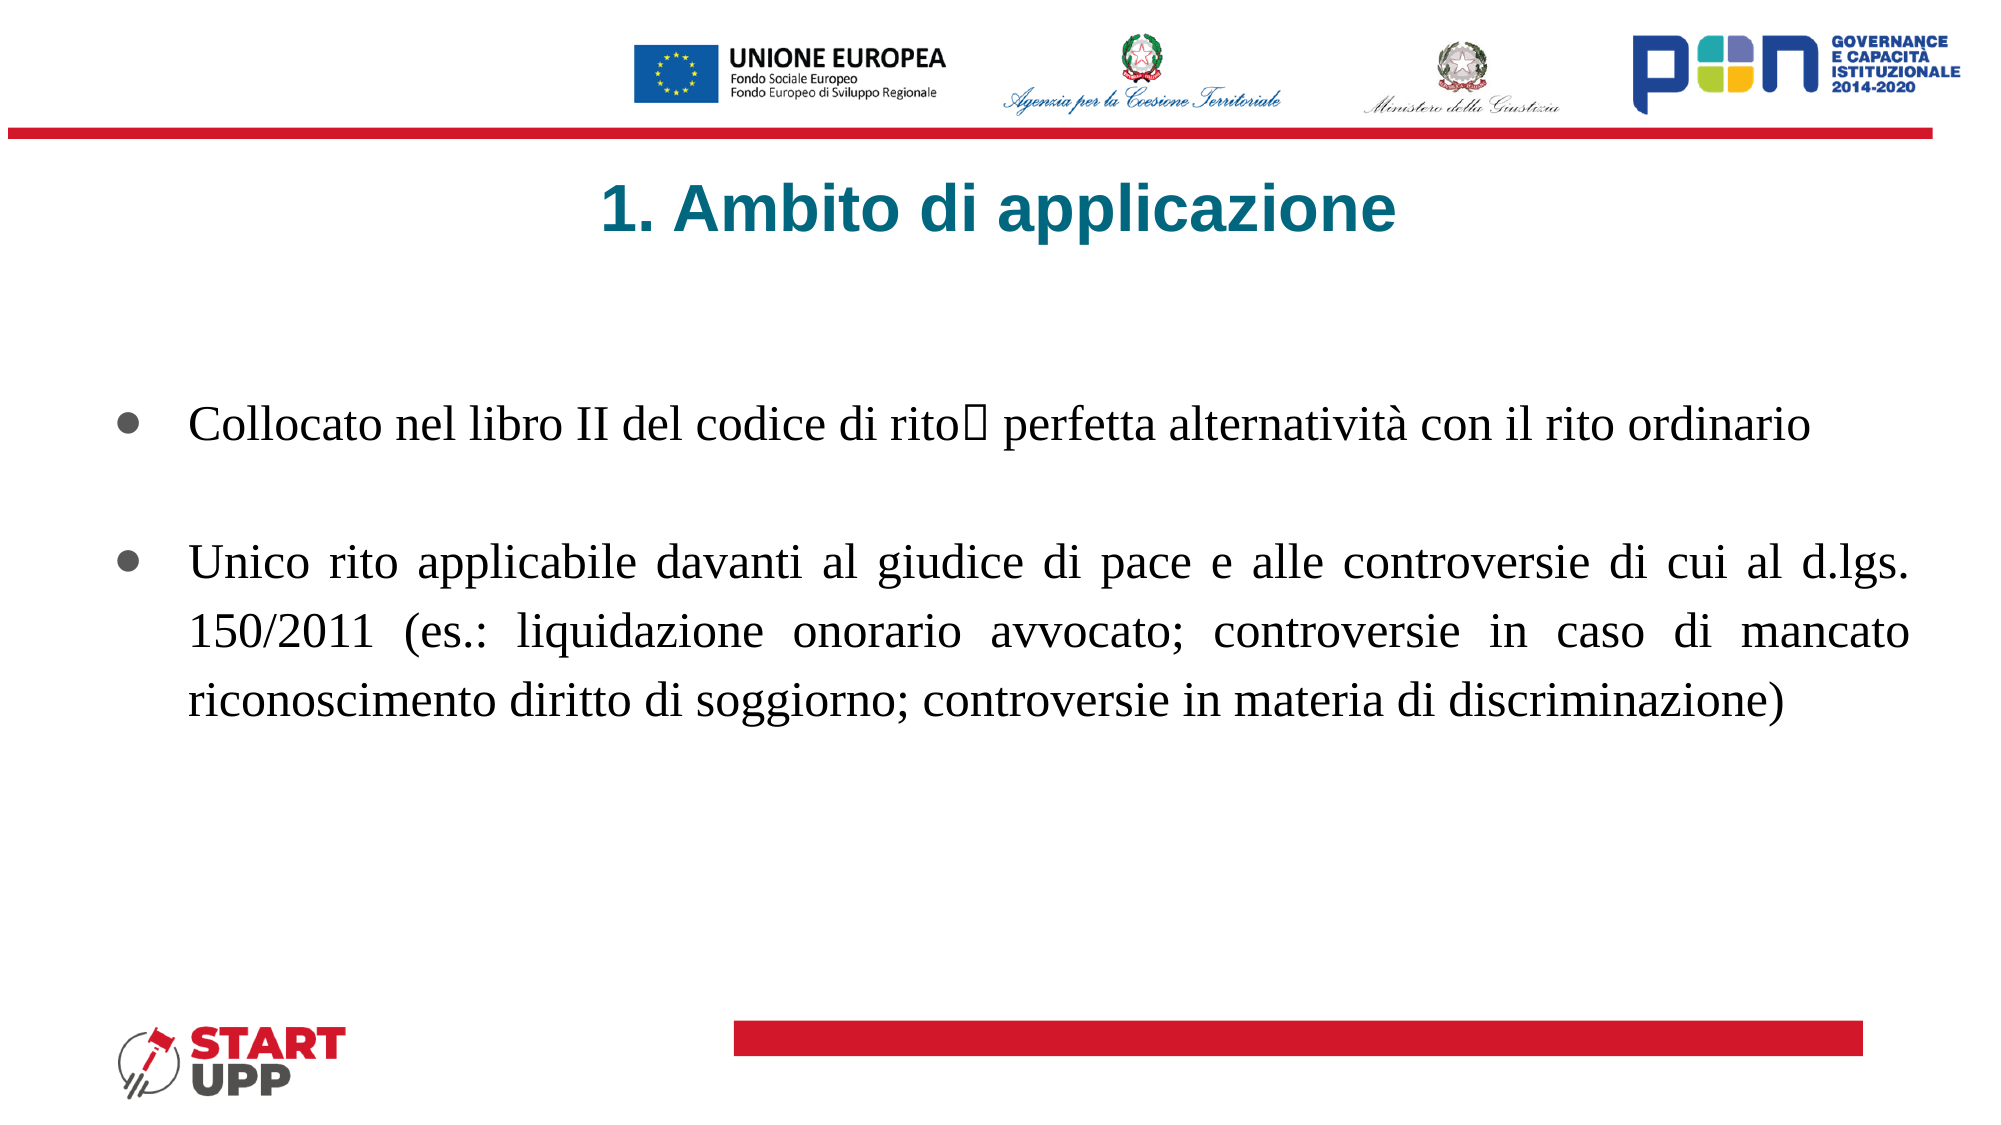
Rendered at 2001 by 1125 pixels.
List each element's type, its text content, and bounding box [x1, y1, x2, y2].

list Collocato nel libro II del codice di rito perfetta alternatività con il rito ordinario Unico rito applicabile davanti al giudice di pace e alle controversie di cui al d.lgs. 150/2011 (es.: liquidazione onorario avvocato; controversie in caso di mancato riconoscimento diritto di soggiorno; controversie in materia di discriminazione) [67, 301, 1933, 1000]
title 1. Ambito di applicazione [67, 144, 1932, 271]
picture [114, 1019, 351, 1103]
picture [612, 24, 1972, 119]
